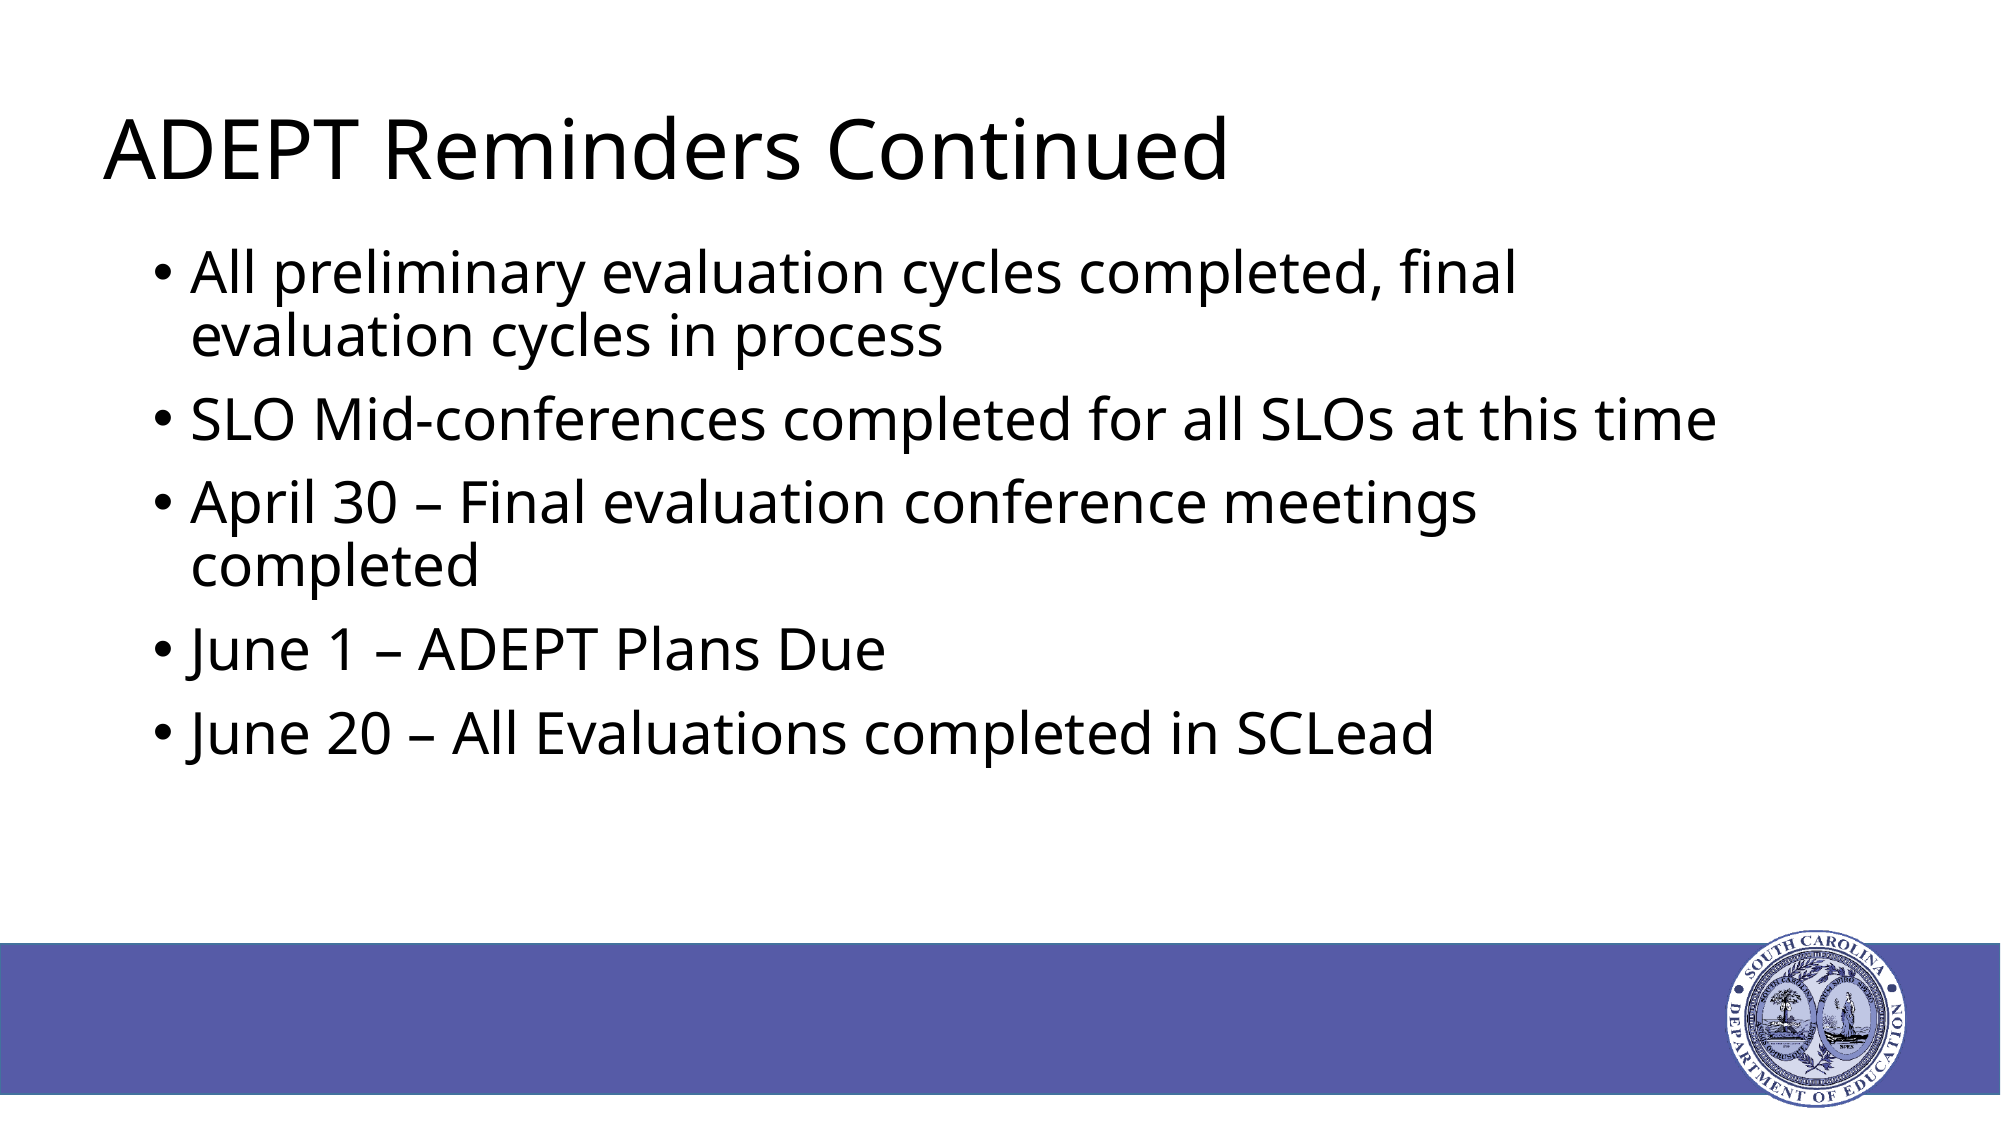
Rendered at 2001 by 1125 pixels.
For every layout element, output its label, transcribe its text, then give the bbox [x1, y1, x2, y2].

title ADEPT Reminders Continued [88, 62, 1889, 243]
list All preliminary evaluation cycles completed, final evaluation cycles in process SLO Mid-conferences completed for all SLOs at this time April 30 – Final evaluation conference meetings completed June 1 – ADEPT Plans Due June 20 – All Evaluations completed in SCLead [137, 243, 1759, 889]
picture [1723, 928, 1907, 1109]
